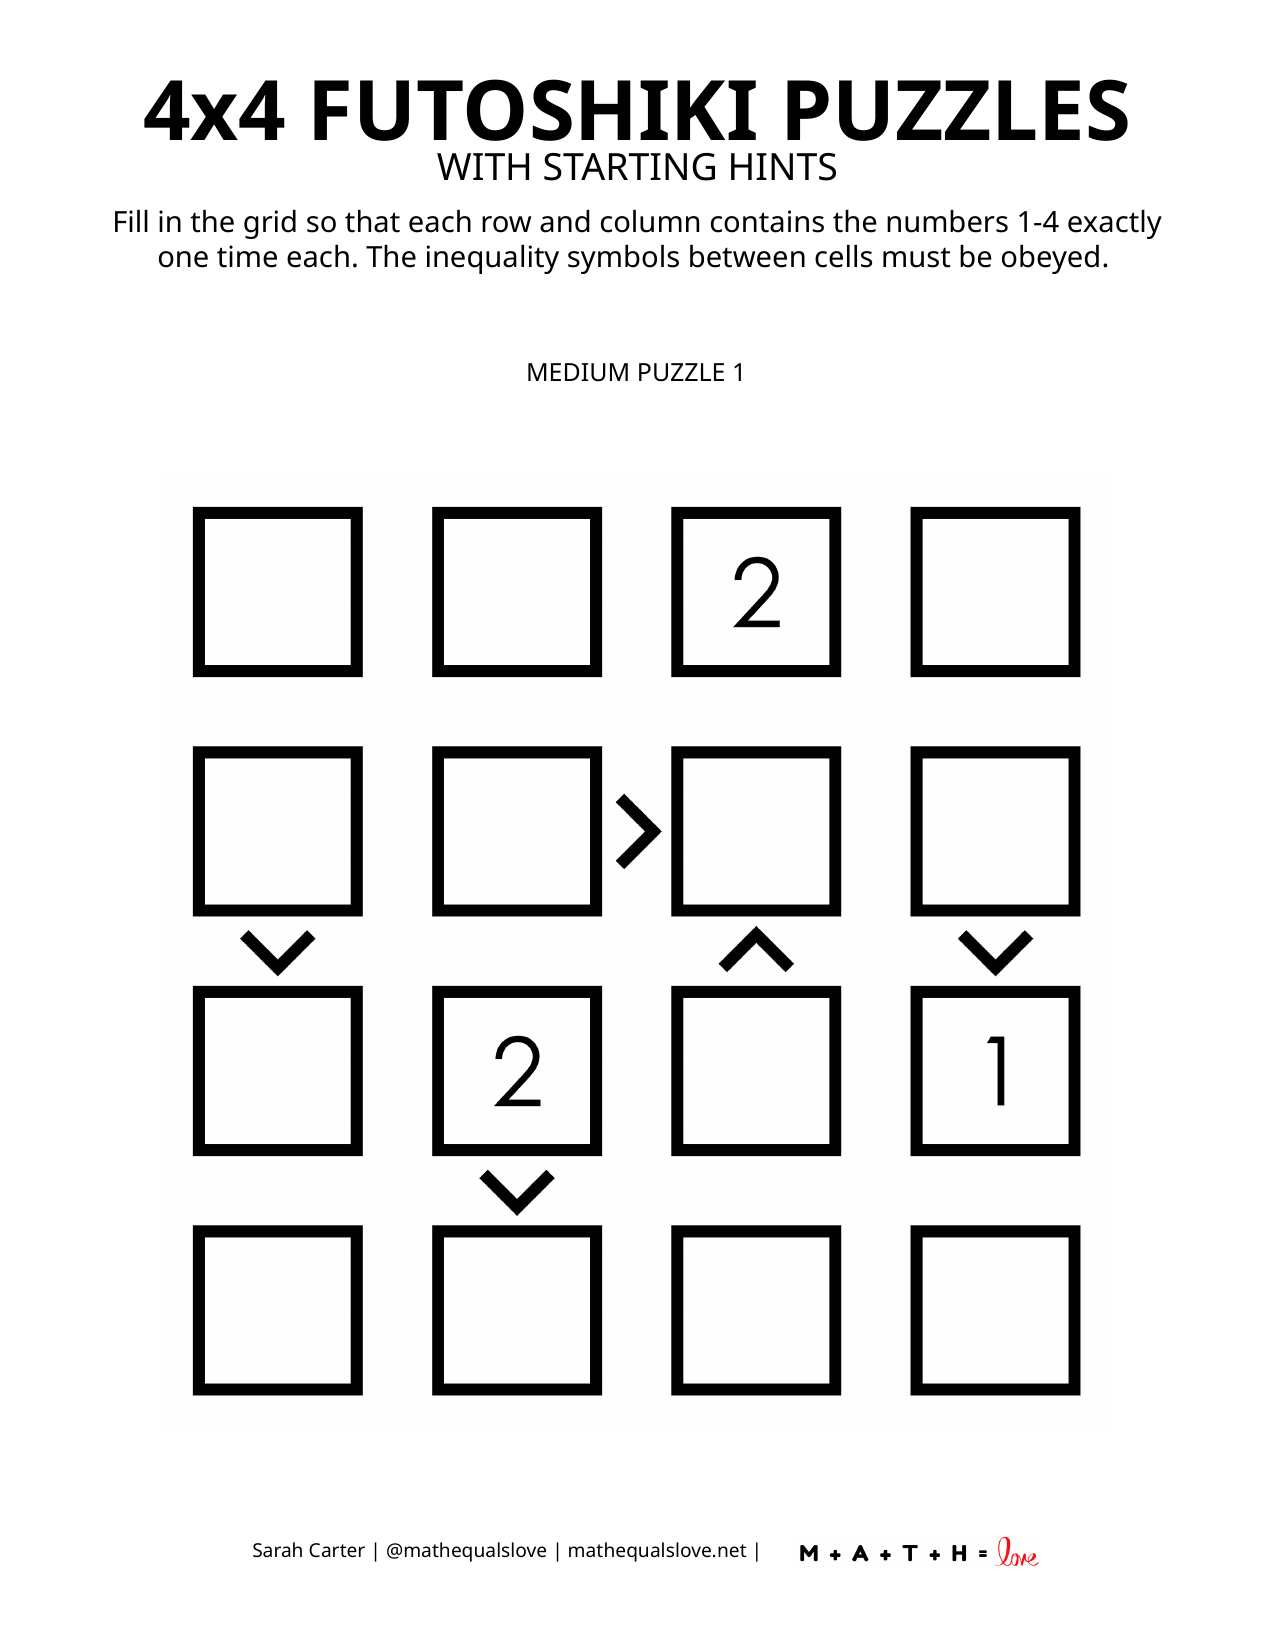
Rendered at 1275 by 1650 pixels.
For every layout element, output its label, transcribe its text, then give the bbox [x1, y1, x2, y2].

text_box Fill in the grid so that each row and column contains the numbers 1-4 exactly one time each. The inequality symbols between cells must be obeyed. [0, 196, 1275, 281]
text_box WITH STARTING HINTS [0, 135, 1275, 196]
text_box MEDIUM PUZZLE 1 [158, 356, 1115, 407]
text_box Sarah Carter | @mathequalslove | mathequalslove.net | [237, 1531, 1071, 1570]
picture [157, 472, 1116, 1430]
picture [791, 1534, 1046, 1570]
text_box 4x4 FUTOSHIKI PUZZLES [77, 50, 1198, 135]
